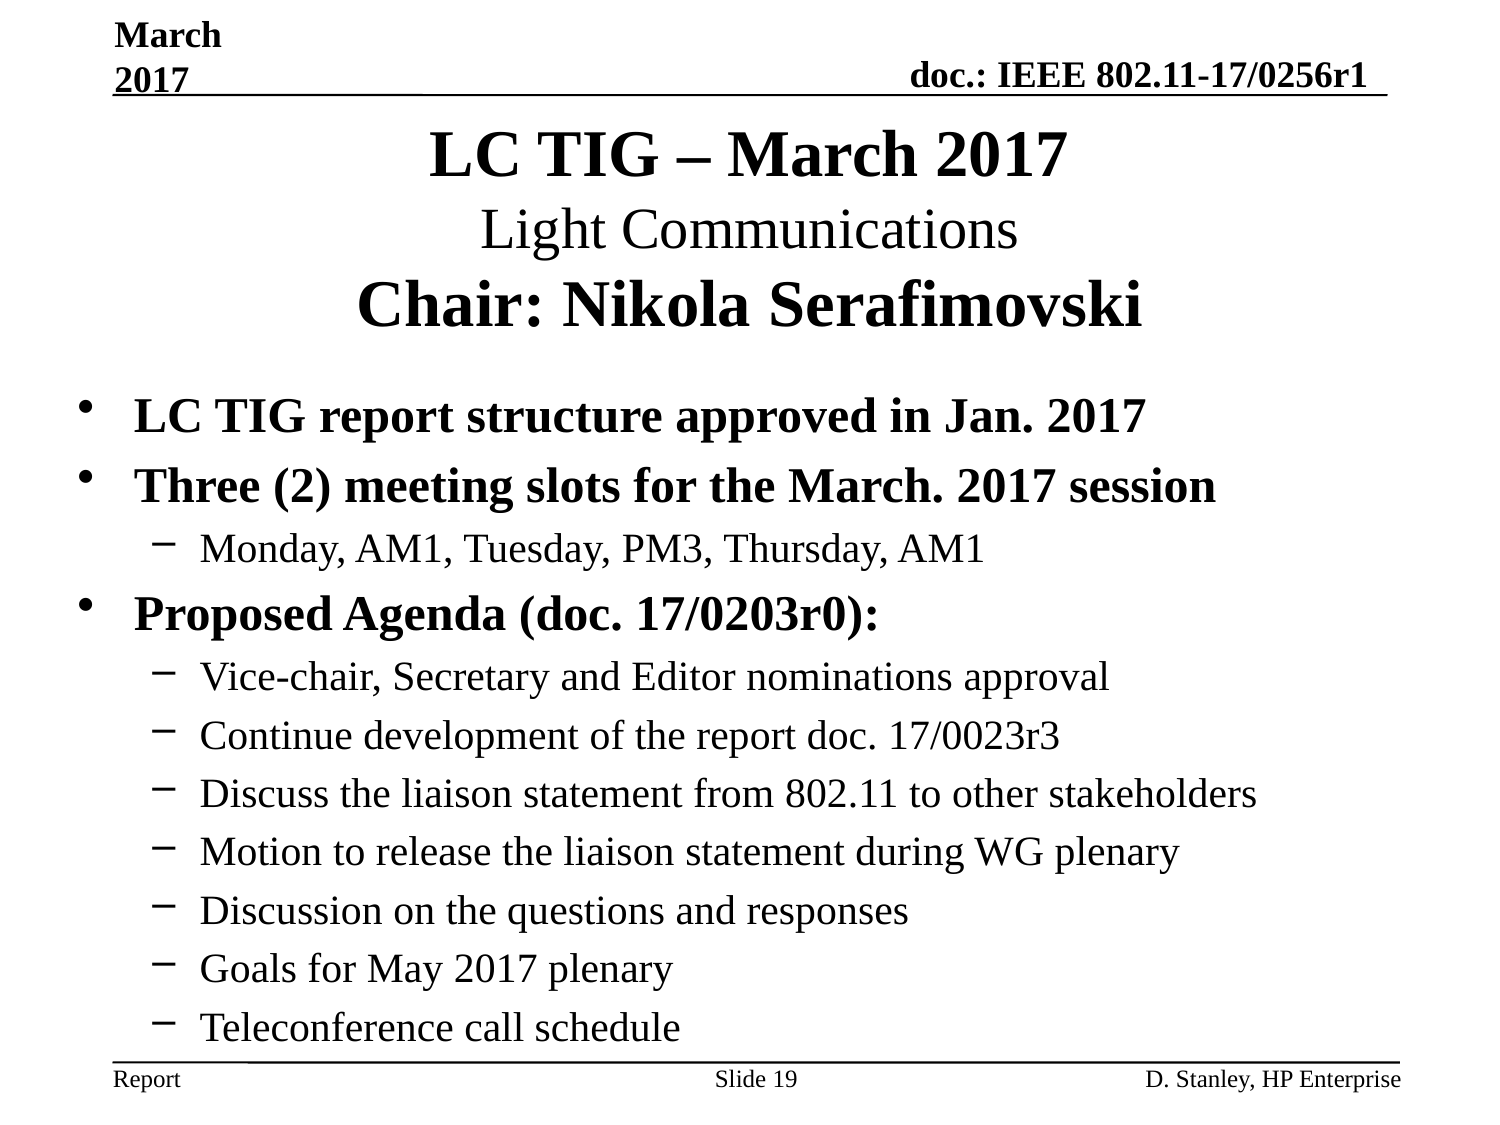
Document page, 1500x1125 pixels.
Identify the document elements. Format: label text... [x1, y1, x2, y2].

footer D. Stanley, HP Enterprise [1057, 1062, 1402, 1093]
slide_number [114, 54, 269, 100]
slide_number Slide 19 [712, 1062, 800, 1093]
list LC TIG report structure approved in Jan. 2017 Three (2) meeting slots for the March. 2017 session Monday, AM1, Tuesday, PM3, Thursday, AM1 Proposed Agenda (doc. 17/0203r0): Vice-chair, Secretary and Editor nominations approval Continue development of the report doc. 17/0023r3 Discuss the liaison statement from 802.11 to other stakeholders Motion to release the liaison statement during WG plenary Discussion on the questions and responses Goals for May 2017 plenary Teleconference call schedule [62, 375, 1463, 1113]
title LC TIG – March 2017 Light Communications Chair: Nikola Serafimovski [112, 137, 1388, 313]
